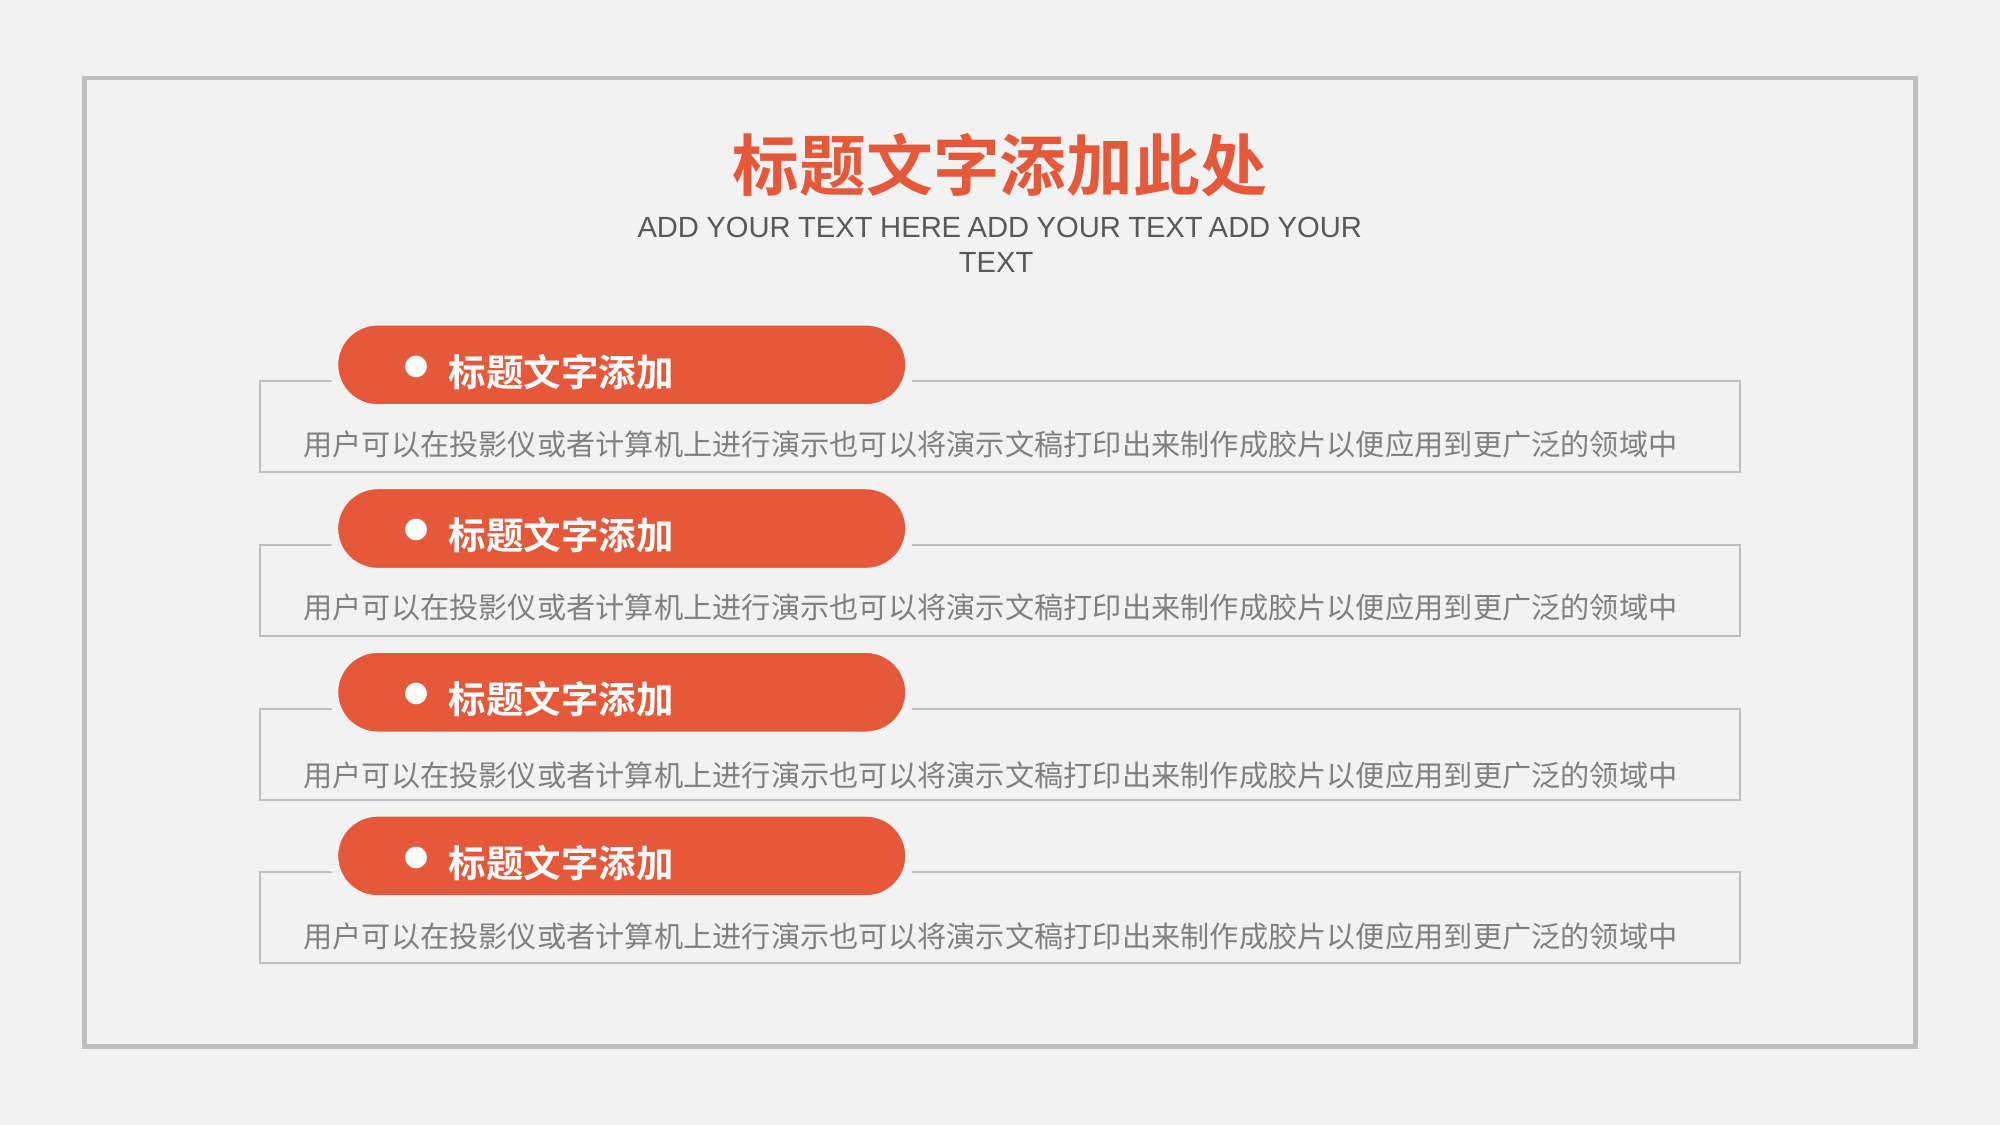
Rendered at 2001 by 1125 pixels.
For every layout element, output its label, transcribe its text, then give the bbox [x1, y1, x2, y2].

text_box ADD YOUR TEXT HERE ADD YOUR TEXT ADD YOUR TEXT [599, 201, 1401, 286]
text_box 标题文字添加此处 [718, 116, 1282, 201]
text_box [259, 320, 1741, 964]
